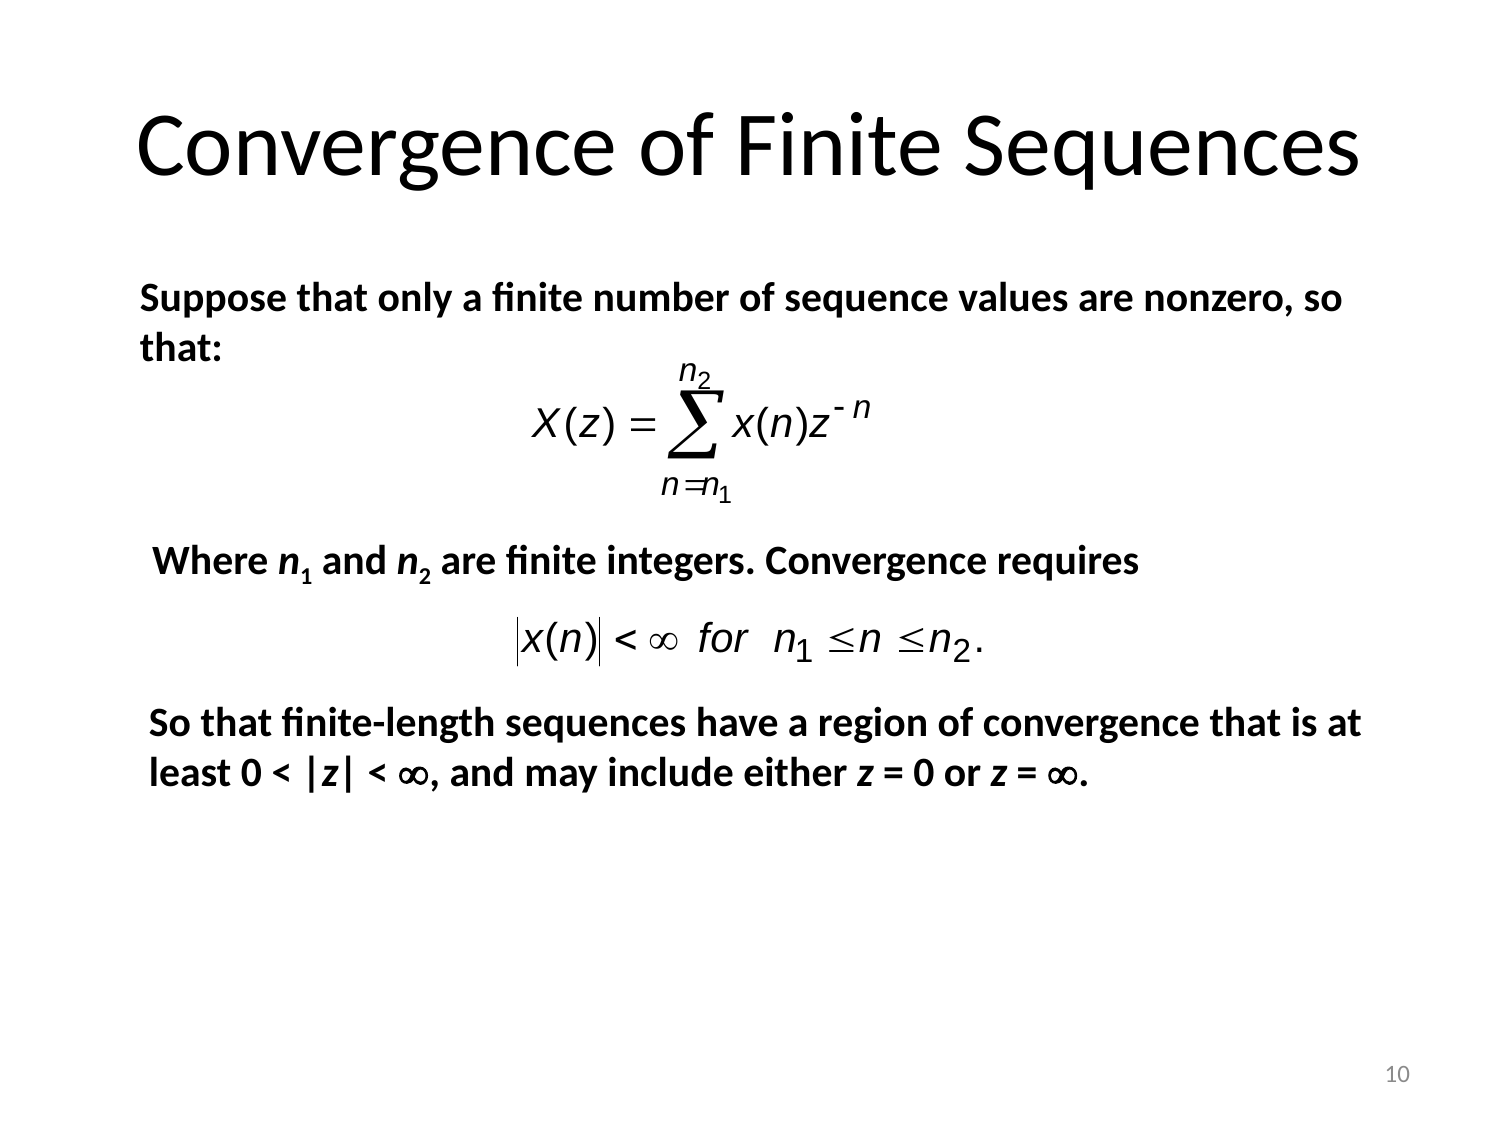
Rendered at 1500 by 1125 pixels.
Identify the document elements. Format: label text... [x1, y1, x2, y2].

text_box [524, 349, 882, 509]
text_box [512, 612, 988, 672]
text_box Suppose that only a finite number of sequence values are nonzero, so that: [124, 262, 1388, 378]
text_box So that finite-length sequences have a region of convergence that is at least 0 < |z| < , and may include either z = 0 or z = . [134, 687, 1397, 803]
text_box Where n1 and n2 are finite integers. Convergence requires [137, 525, 1400, 597]
slide_number 10 [1074, 1042, 1425, 1103]
title Convergence of Finite Sequences [75, 45, 1425, 233]
